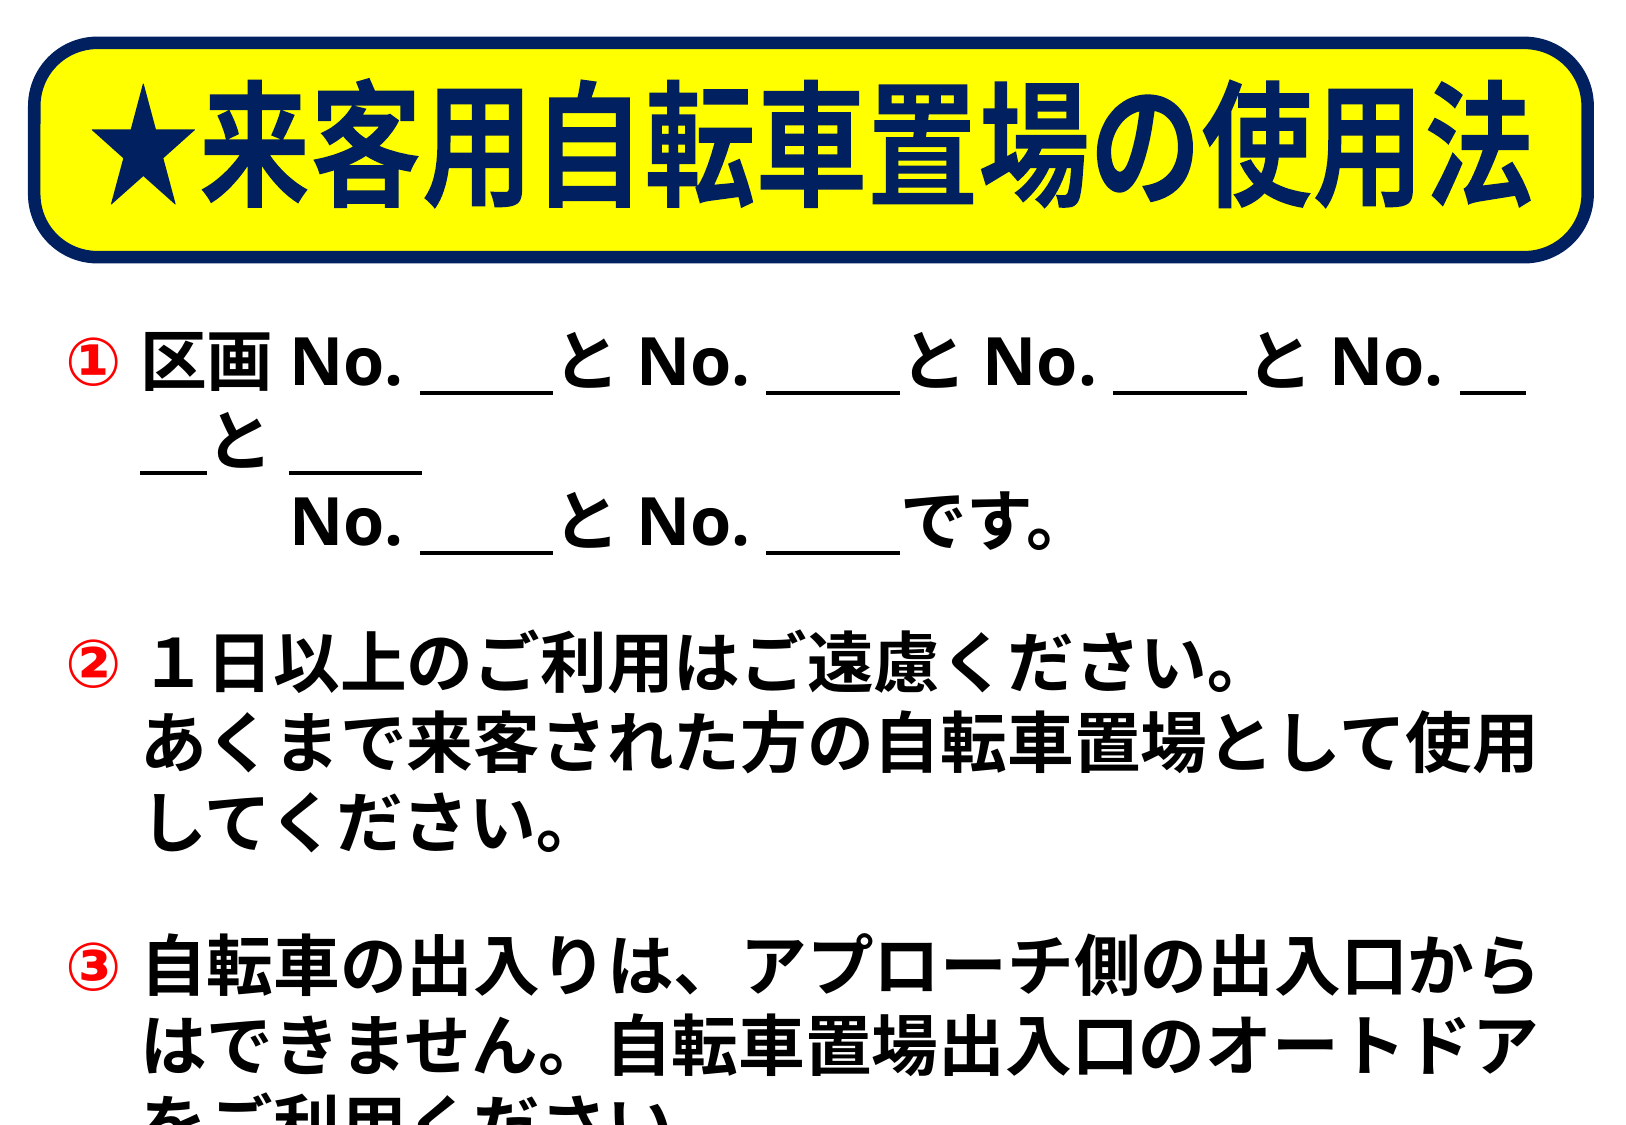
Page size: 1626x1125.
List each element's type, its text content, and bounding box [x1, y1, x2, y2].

text_box [32, 40, 1590, 260]
text_box 区画No. とNo. とNo. とNo. と No. とNo. です。 １日以上のご利用はご遠慮ください｡ あくまで来客された方の自転車置場として使用してください｡ 自転車の出入りは、アプローチ側の出入口からはできません。自転車置場出入口のオートドアをご利用ください｡ [50, 311, 1575, 1125]
